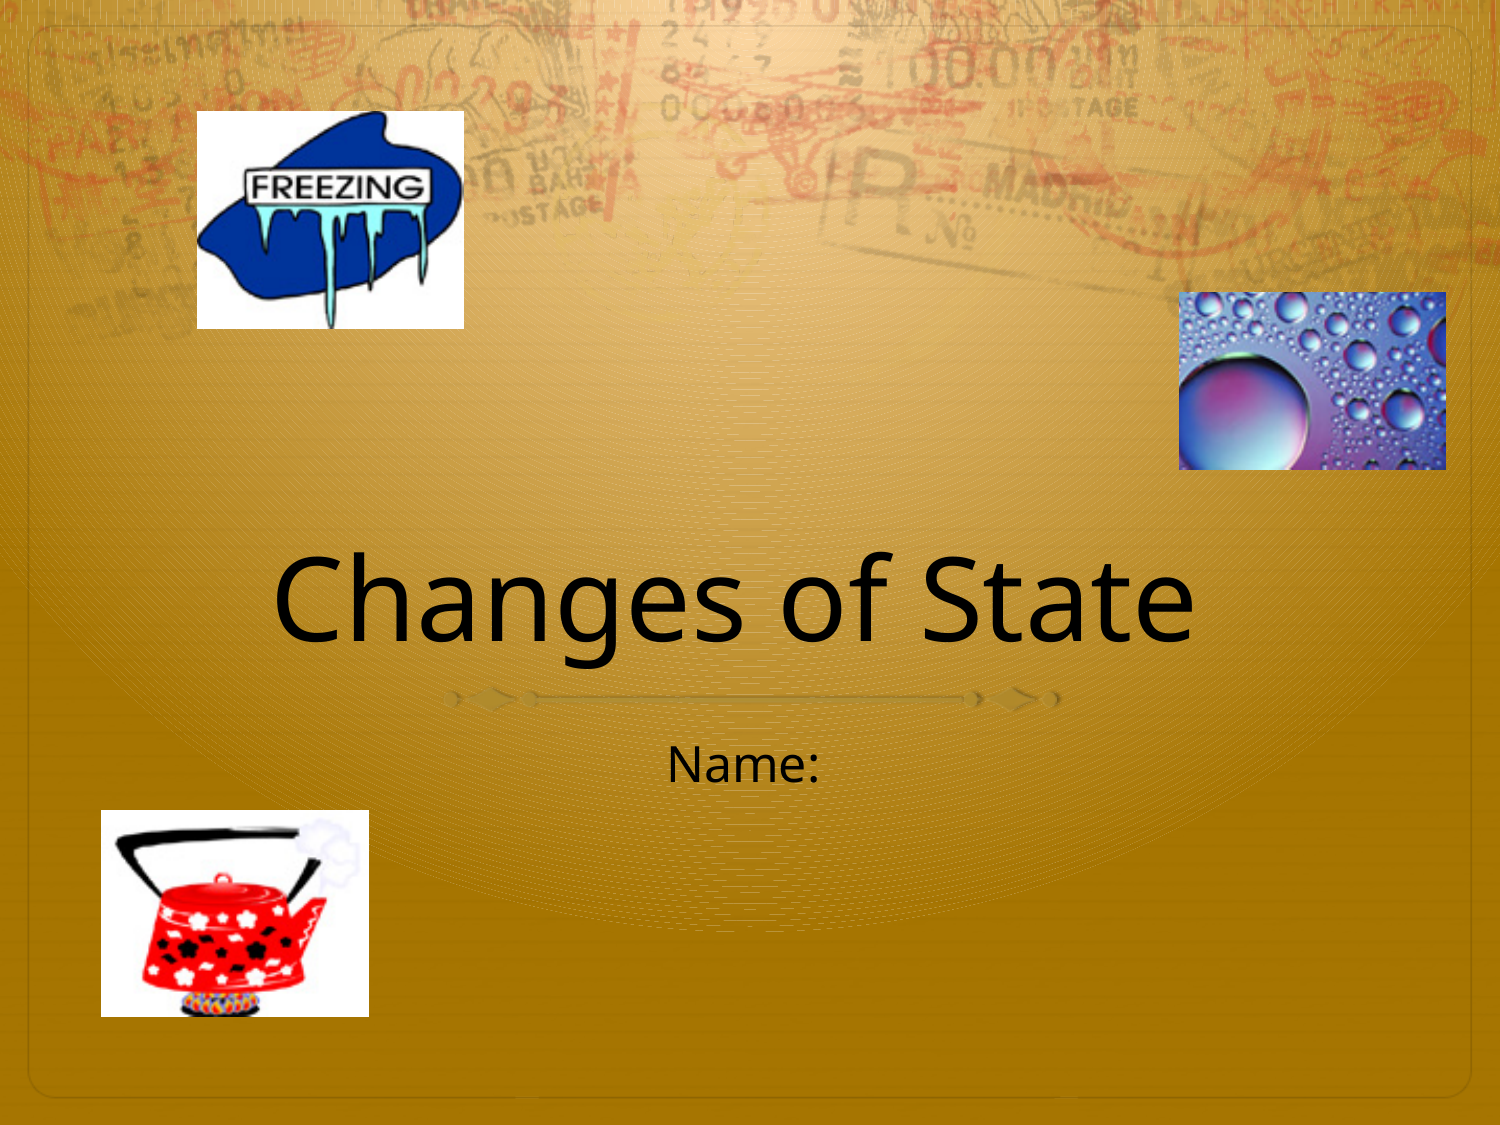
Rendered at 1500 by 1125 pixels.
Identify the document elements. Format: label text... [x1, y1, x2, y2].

picture [0, 0, 1500, 1125]
title Changes of State [93, 275, 1407, 673]
subtitle Name: [93, 725, 1407, 925]
